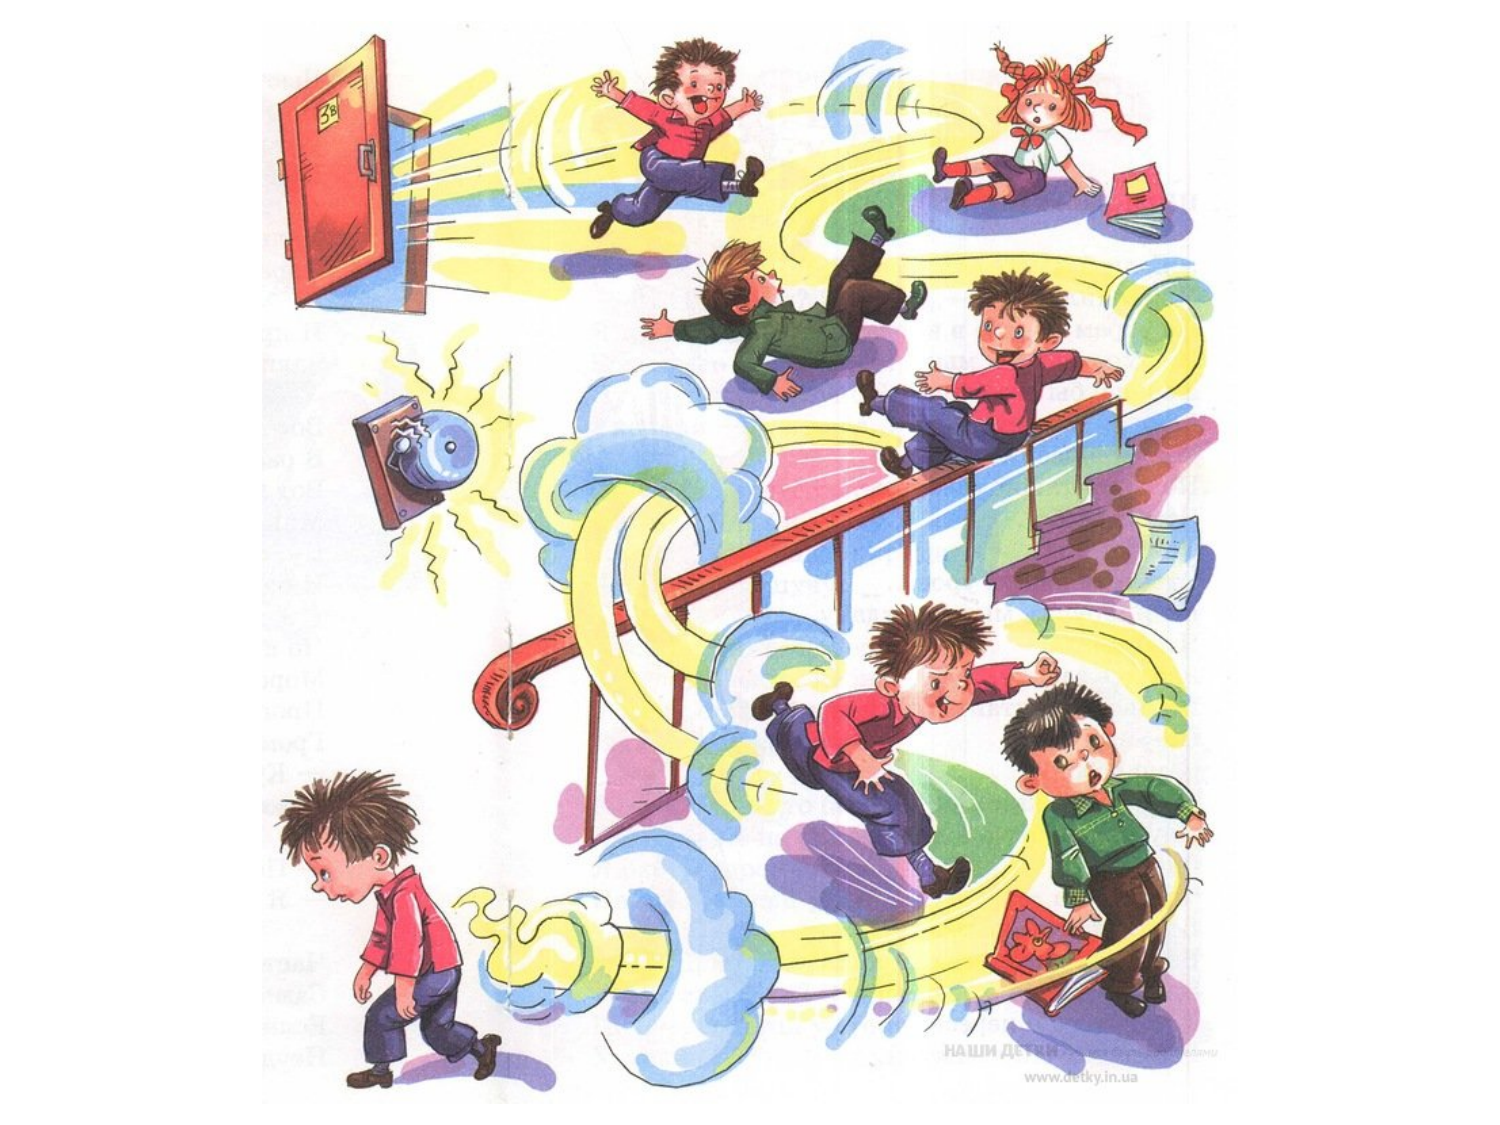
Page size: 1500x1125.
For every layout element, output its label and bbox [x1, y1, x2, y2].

picture [262, 20, 1238, 1105]
